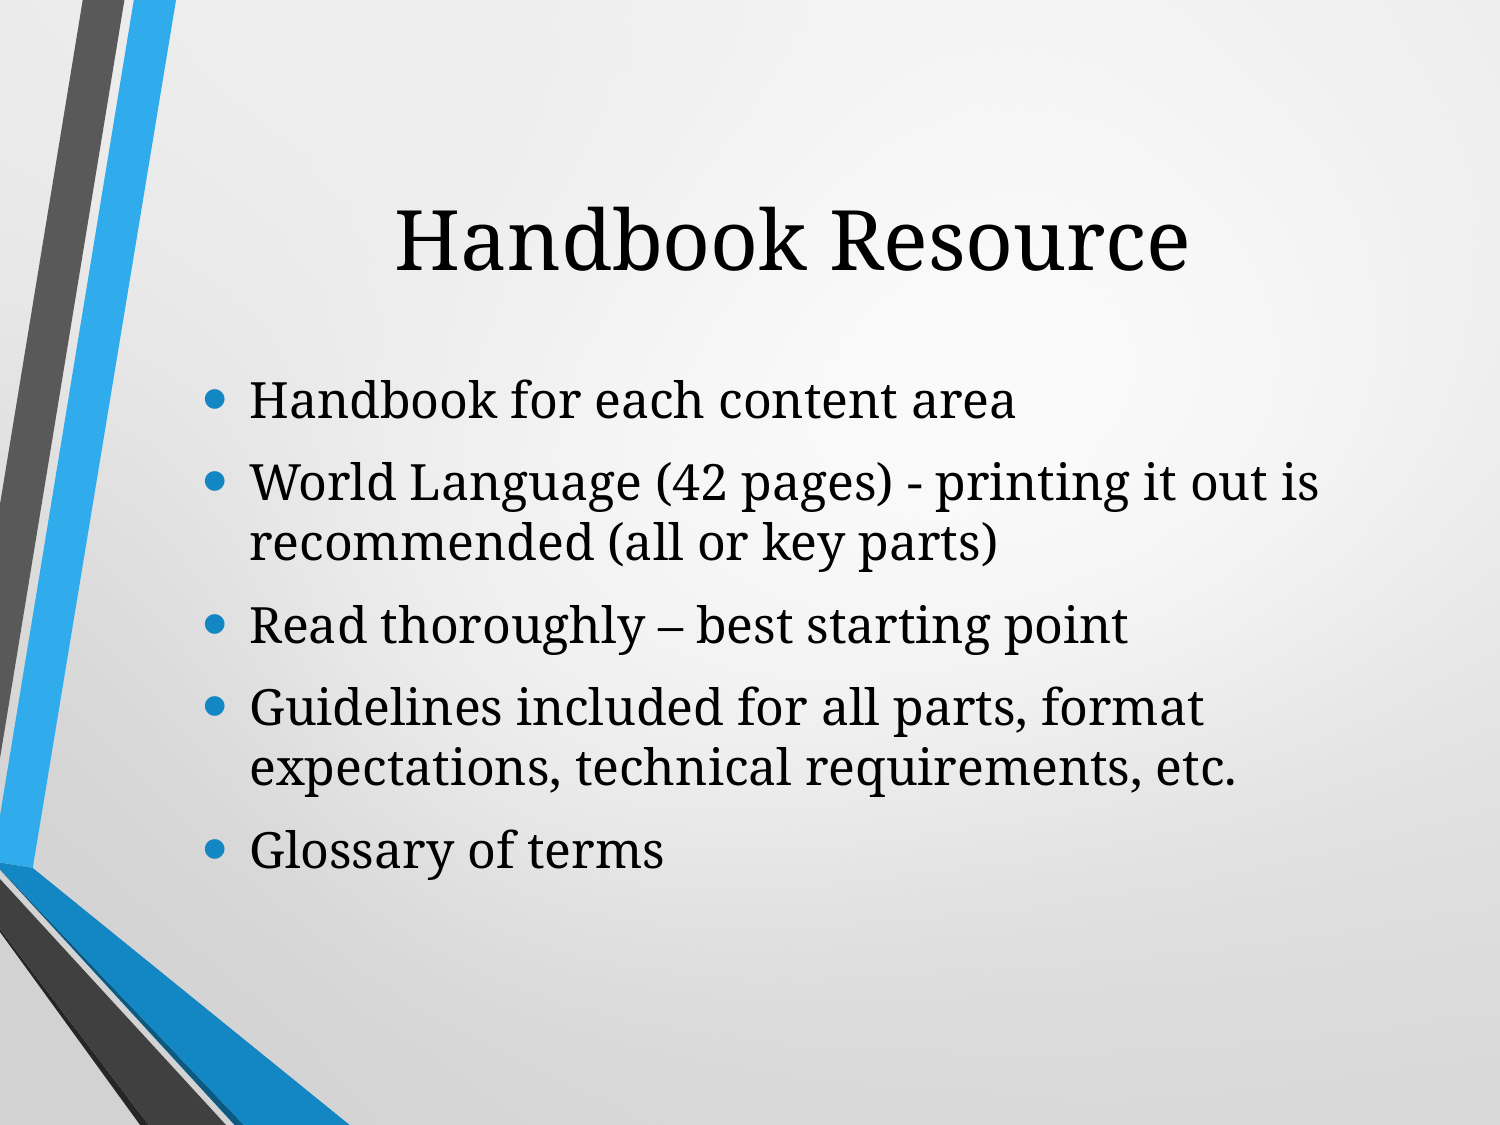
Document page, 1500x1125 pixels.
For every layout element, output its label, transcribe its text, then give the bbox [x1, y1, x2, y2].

list Handbook for each content area World Language (42 pages) - printing it out is recommended (all or key parts) Read thoroughly – best starting point Guidelines included for all parts, format expectations, technical requirements, etc. Glossary of terms [187, 299, 1425, 947]
title Handbook Resource [161, 75, 1425, 400]
